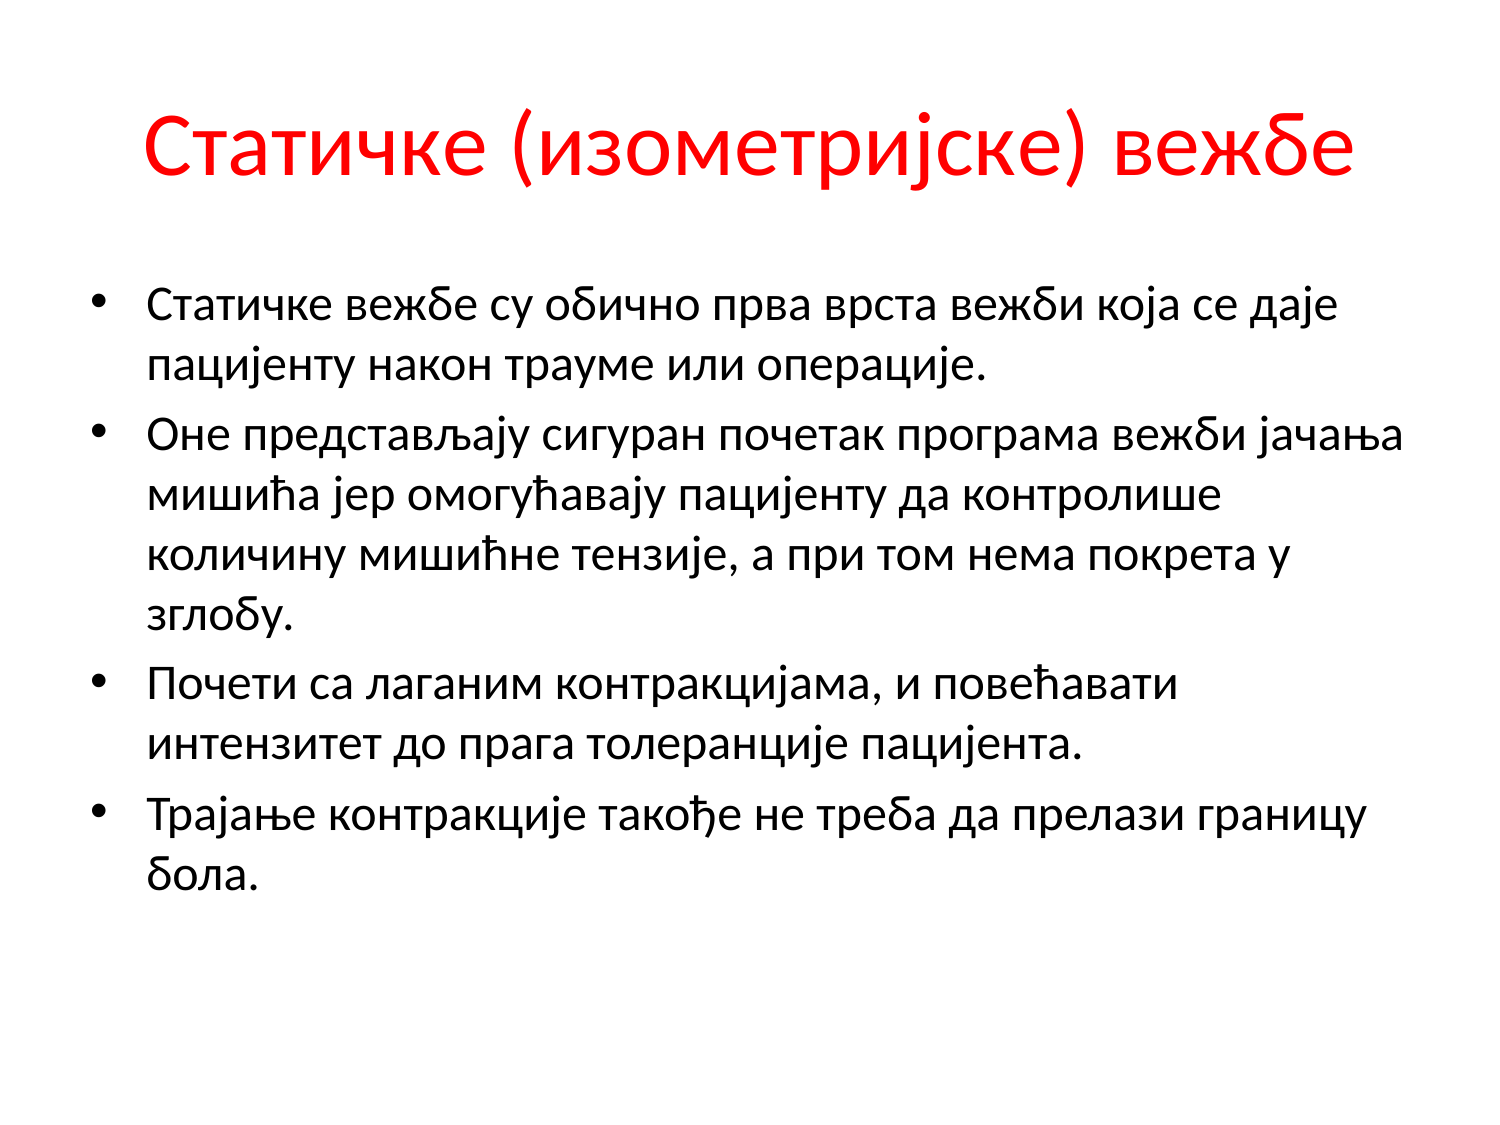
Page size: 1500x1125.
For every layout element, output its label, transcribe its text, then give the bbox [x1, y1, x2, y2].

title Статичке (изометријске) вежбе [75, 45, 1425, 233]
list Статичке вежбе су обично прва врста вежби која се даје пацијенту након трауме или операције. Оне представљају сигуран почетак програма вежби јачања мишића јер омогућавају пацијенту да контролише количину мишићне тензије, а при том нема покрета у зглобу. Почети са лаганим контракцијама, и повећавати интензитет до прага толеранције пацијента. Трајање контракције такође не треба да прелази границу бола. [75, 262, 1425, 1005]
